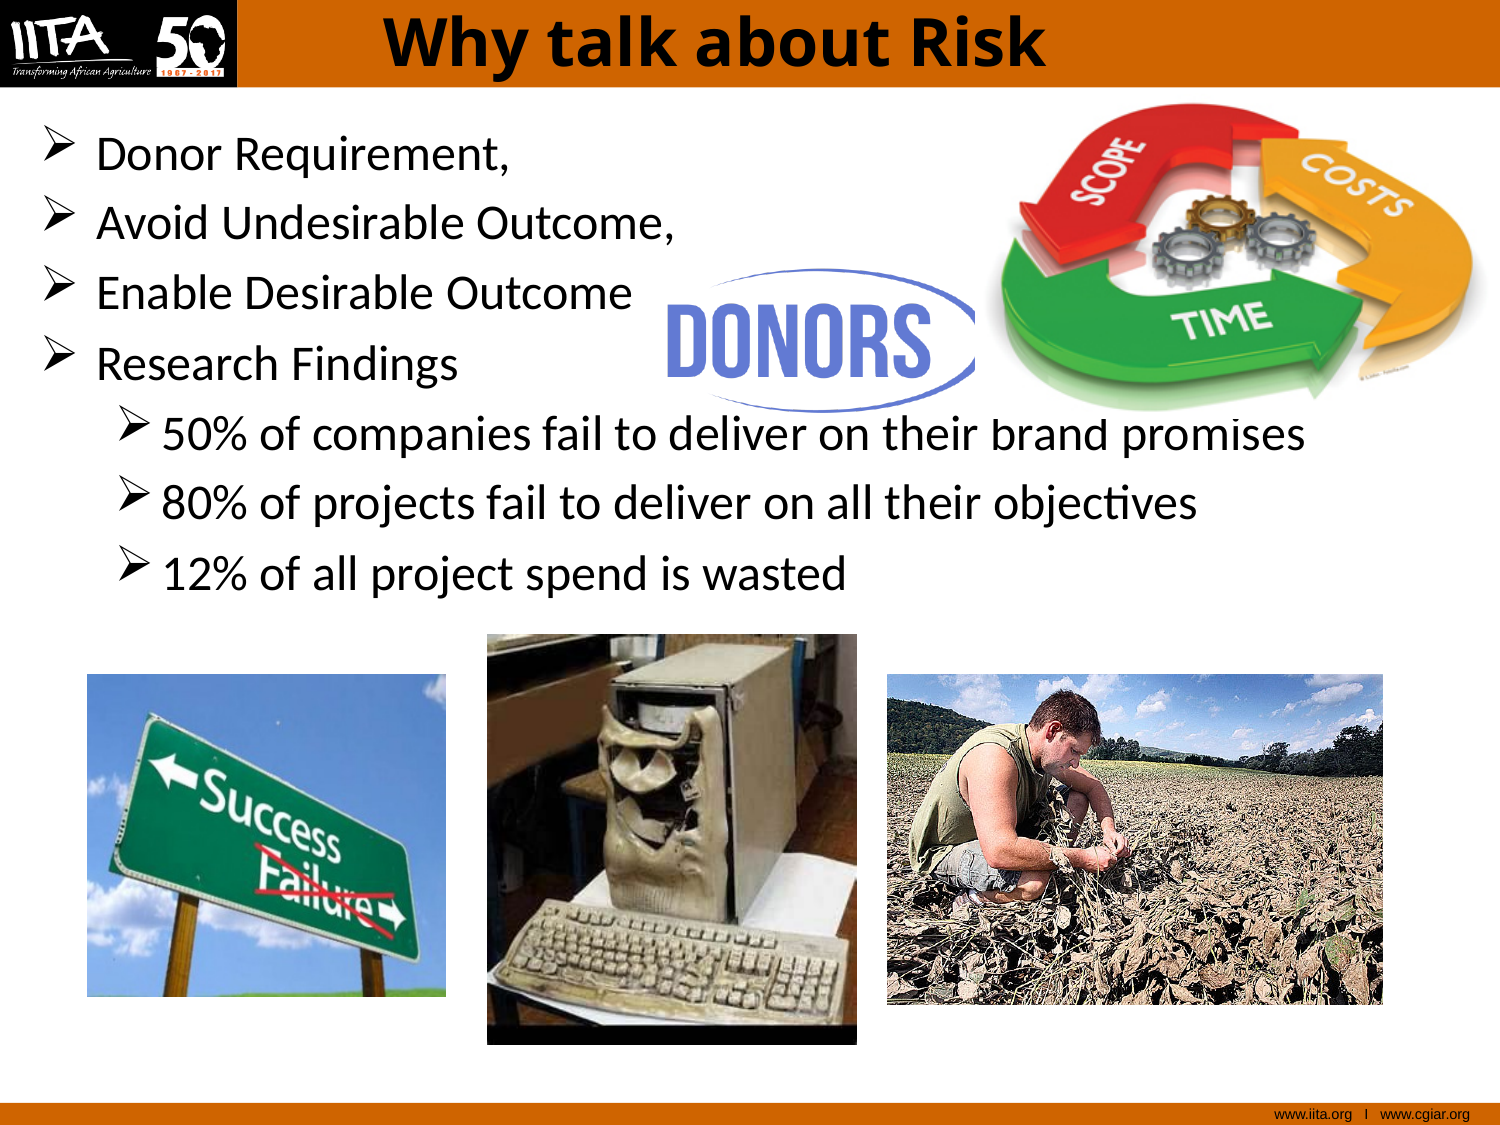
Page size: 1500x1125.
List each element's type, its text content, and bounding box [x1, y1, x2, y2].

picture [624, 93, 1497, 425]
picture [486, 634, 857, 1046]
picture [886, 674, 1384, 1006]
title Why talk about Risk [262, 0, 1475, 88]
picture [86, 674, 446, 998]
picture [11, 15, 225, 79]
list Donor Requirement, Avoid Undesirable Outcome, Enable Desirable Outcome Research Findings 50% of companies fail to deliver on their brand promises 80% of projects fail to deliver on all their objectives 12% of all project spend is wasted [24, 112, 1475, 1075]
